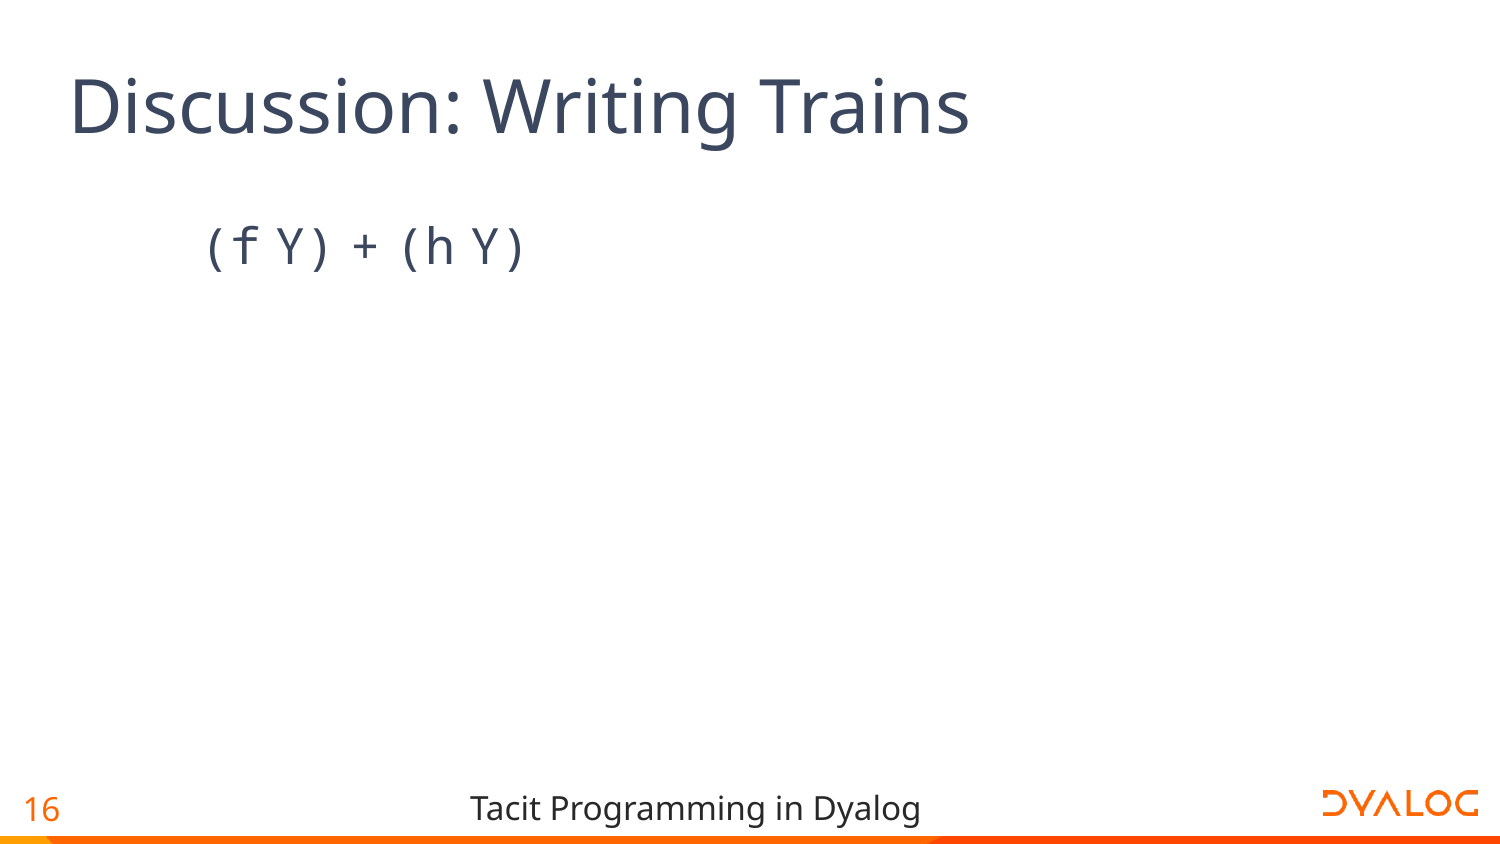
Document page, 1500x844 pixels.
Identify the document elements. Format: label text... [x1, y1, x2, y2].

picture [1323, 790, 1478, 816]
picture [0, 836, 1500, 844]
title Discussion: Writing Trains [53, 43, 1121, 157]
list (f Y) + (h Y) → (f + h) Y [53, 207, 1053, 740]
